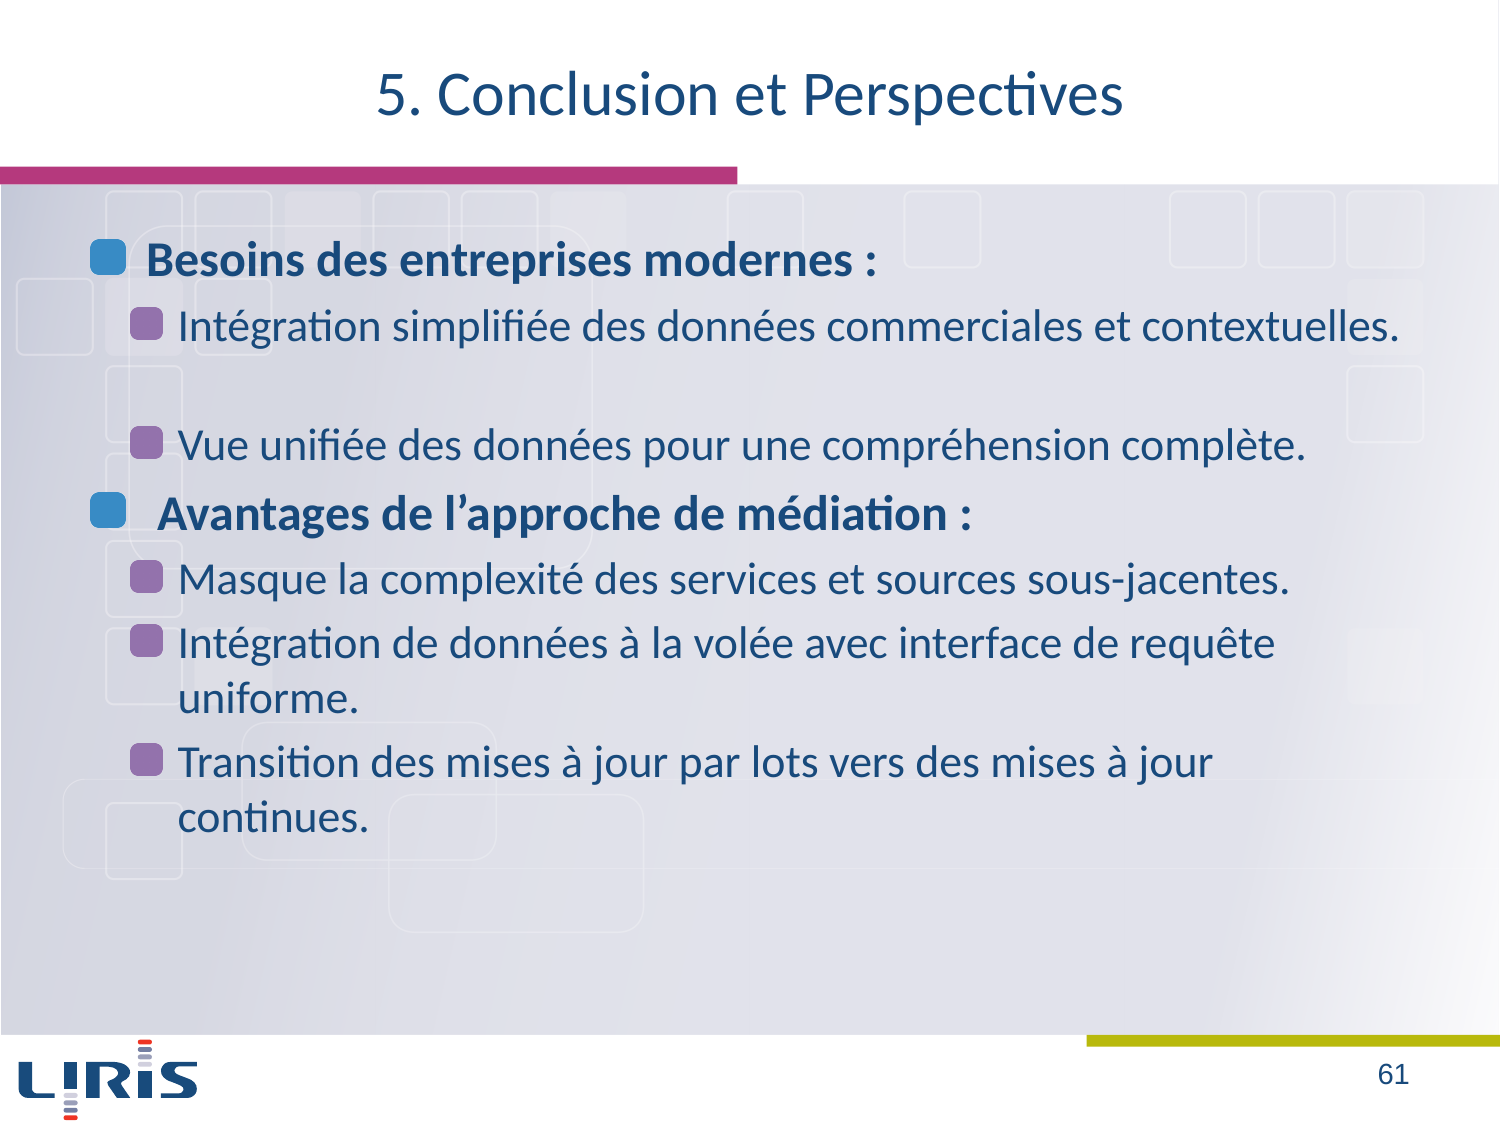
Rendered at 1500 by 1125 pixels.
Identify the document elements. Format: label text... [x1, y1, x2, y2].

slide_number 61 [1230, 1042, 1425, 1103]
title 5. Conclusion et Perspectives [75, 43, 1425, 137]
picture [1, 185, 1499, 1034]
list Besoins des entreprises modernes : Intégration simplifiée des données commerciales et contextuelles. Vue unifiée des données pour une compréhension complète. Avantages de l’approche de médiation : Masque la complexité des services et sources sous-jacentes. Intégration de données à la volée avec interface de requête uniforme. Transition des mises à jour par lots vers des mises à jour continues. [75, 219, 1425, 1023]
